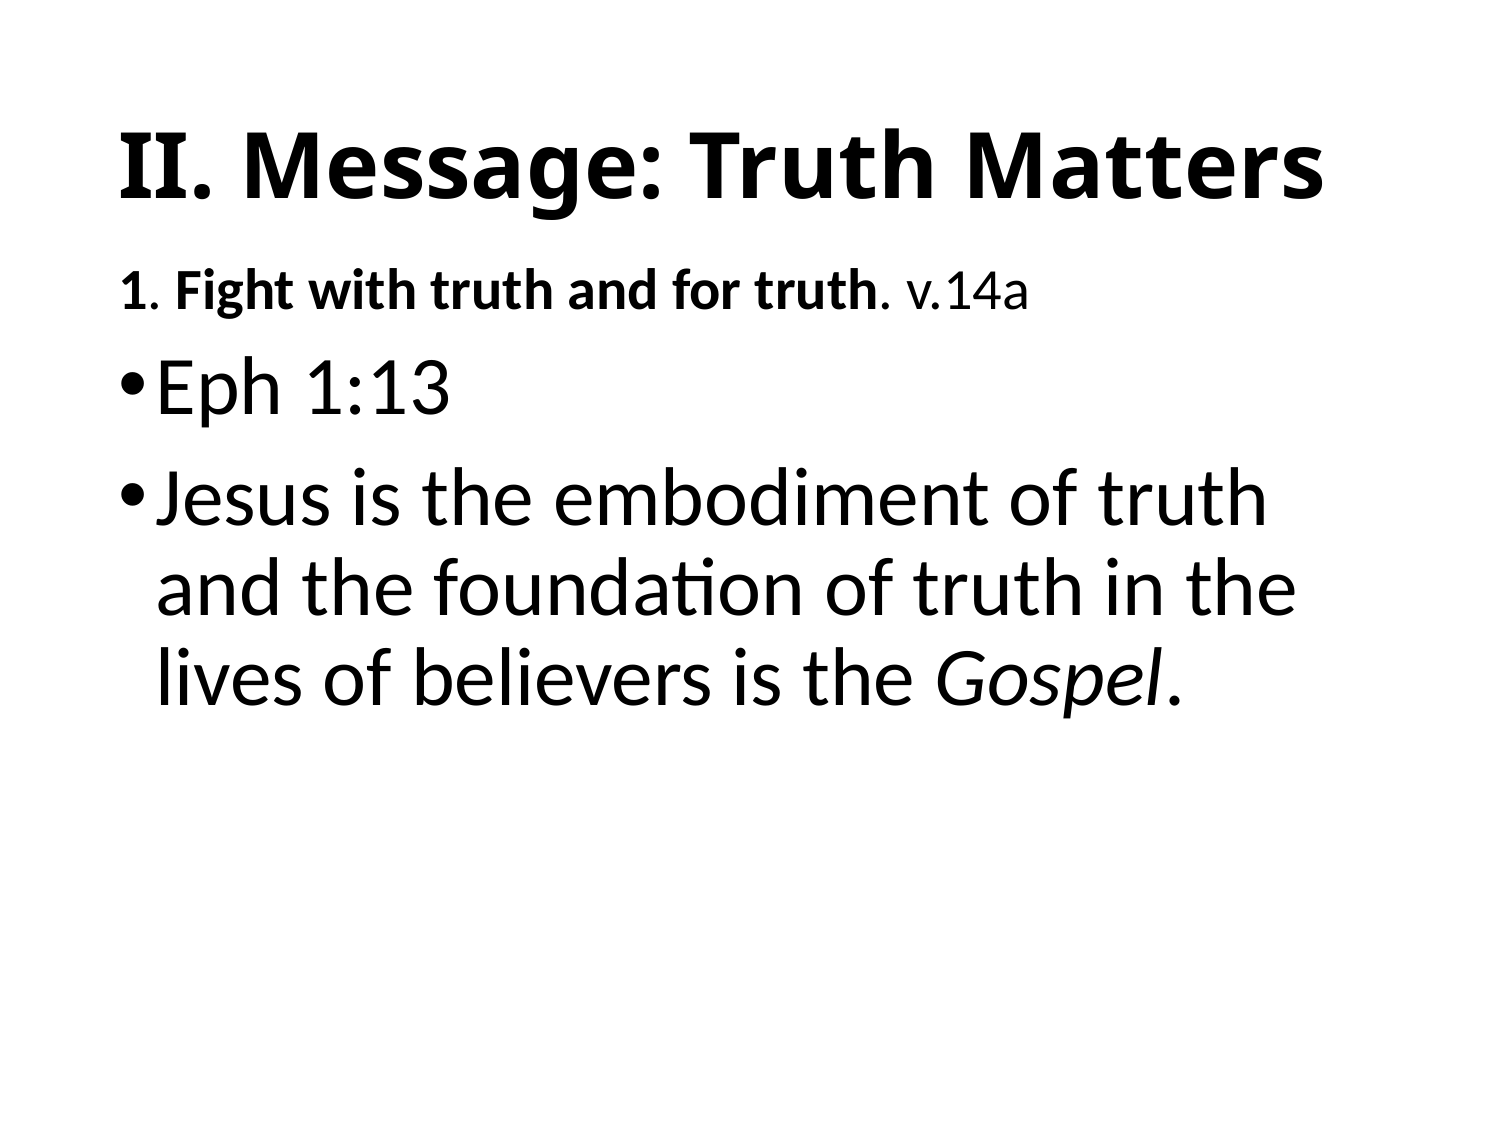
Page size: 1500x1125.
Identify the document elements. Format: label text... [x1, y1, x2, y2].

title II. Message: Truth Matters [103, 59, 1397, 251]
list 1. Fight with truth and for truth. v.14a Eph 1:13 Jesus is the embodiment of truth and the foundation of truth in the lives of believers is the Gospel. [103, 251, 1397, 966]
